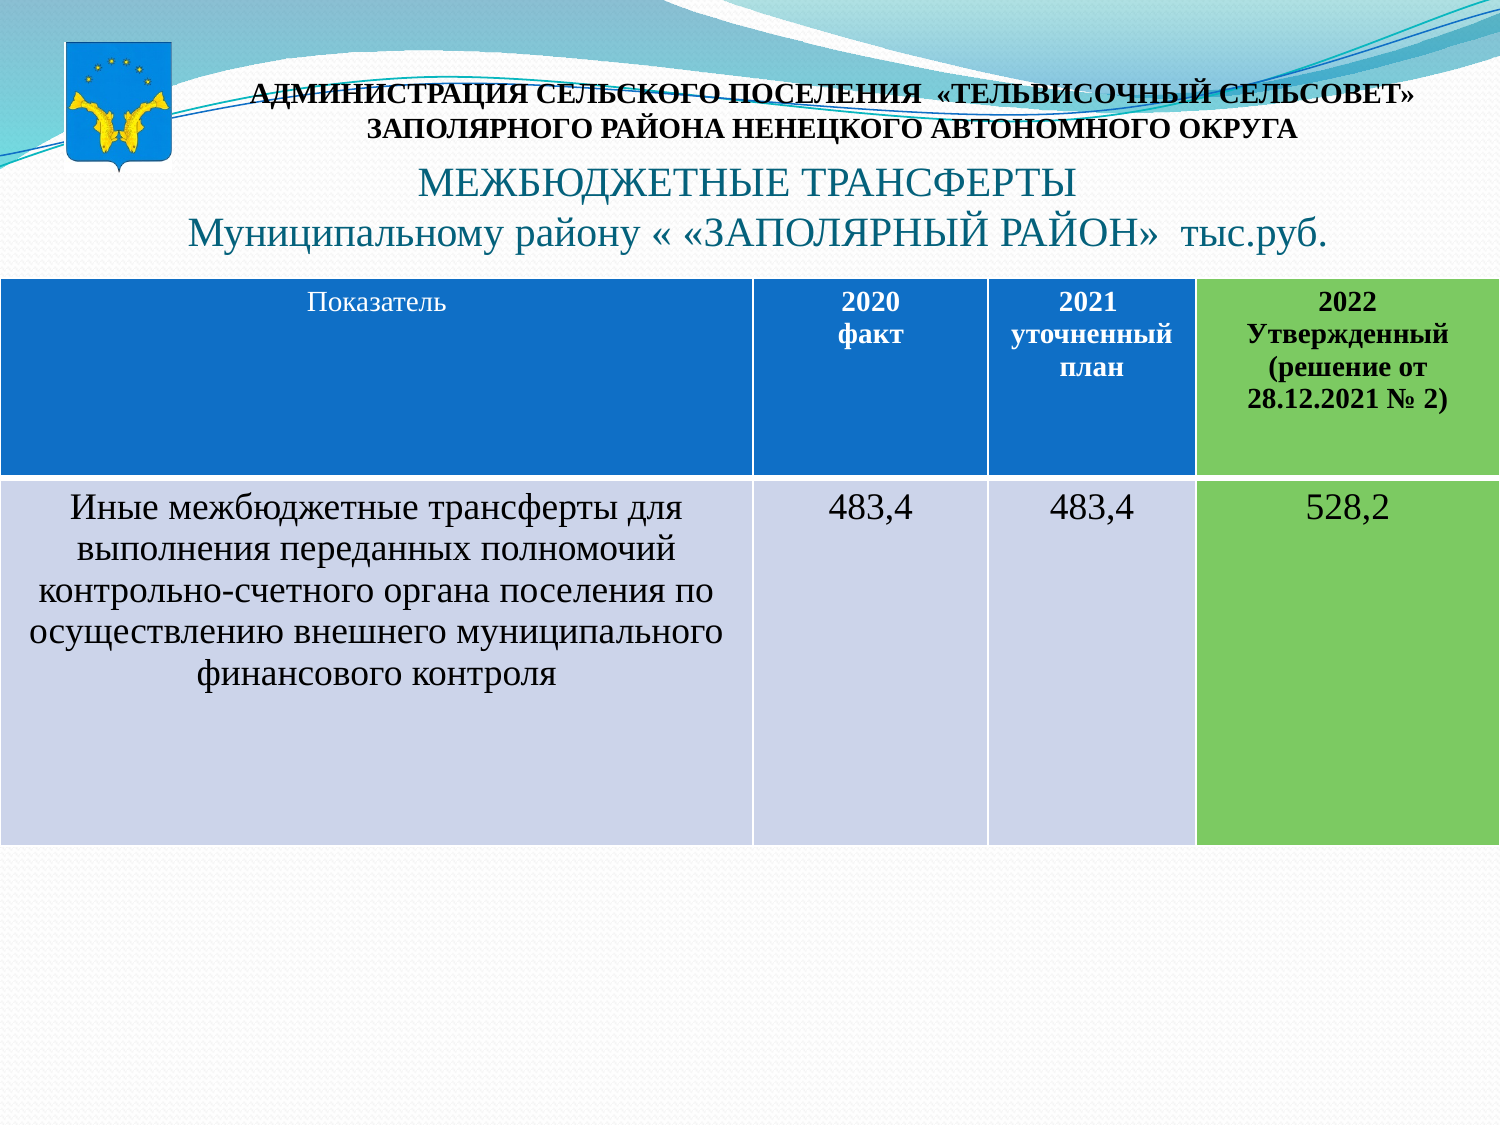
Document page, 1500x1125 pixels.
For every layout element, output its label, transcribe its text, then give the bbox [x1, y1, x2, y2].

table_cell 483,4 [989, 481, 1195, 845]
picture [64, 42, 172, 173]
table_cell Иные межбюджетные трансферты для выполнения переданных полномочий контрольно-счетного органа поселения по осуществлению внешнего муниципального финансового контроля [1, 481, 752, 845]
table_cell 483,4 [754, 481, 987, 845]
table_header Показатель [1, 279, 752, 475]
table_header 2022 Утвержденный (решение от 28.12.2021 № 2) [1197, 279, 1499, 475]
table_cell 528,2 [1197, 481, 1499, 845]
text_box АДМИНИСТРАЦИЯ СЕЛЬСКОГО ПОСЕЛЕНИЯ «ТЕЛЬВИСОЧНЫЙ СЕЛЬСОВЕТ» ЗАПОЛЯРНОГО РАЙОНА НЕНЕЦКОГО АВТОНОМНОГО ОКРУГА [206, 66, 1459, 152]
table_header 2020 факт [754, 279, 987, 475]
title МЕЖБЮДЖЕТНЫЕ ТРАНСФЕРТЫ Муниципальному району « «ЗАПОЛЯРНЫЙ РАЙОН» тыс.руб. [76, 184, 1440, 256]
table_header 2021 уточненный план [989, 279, 1195, 475]
